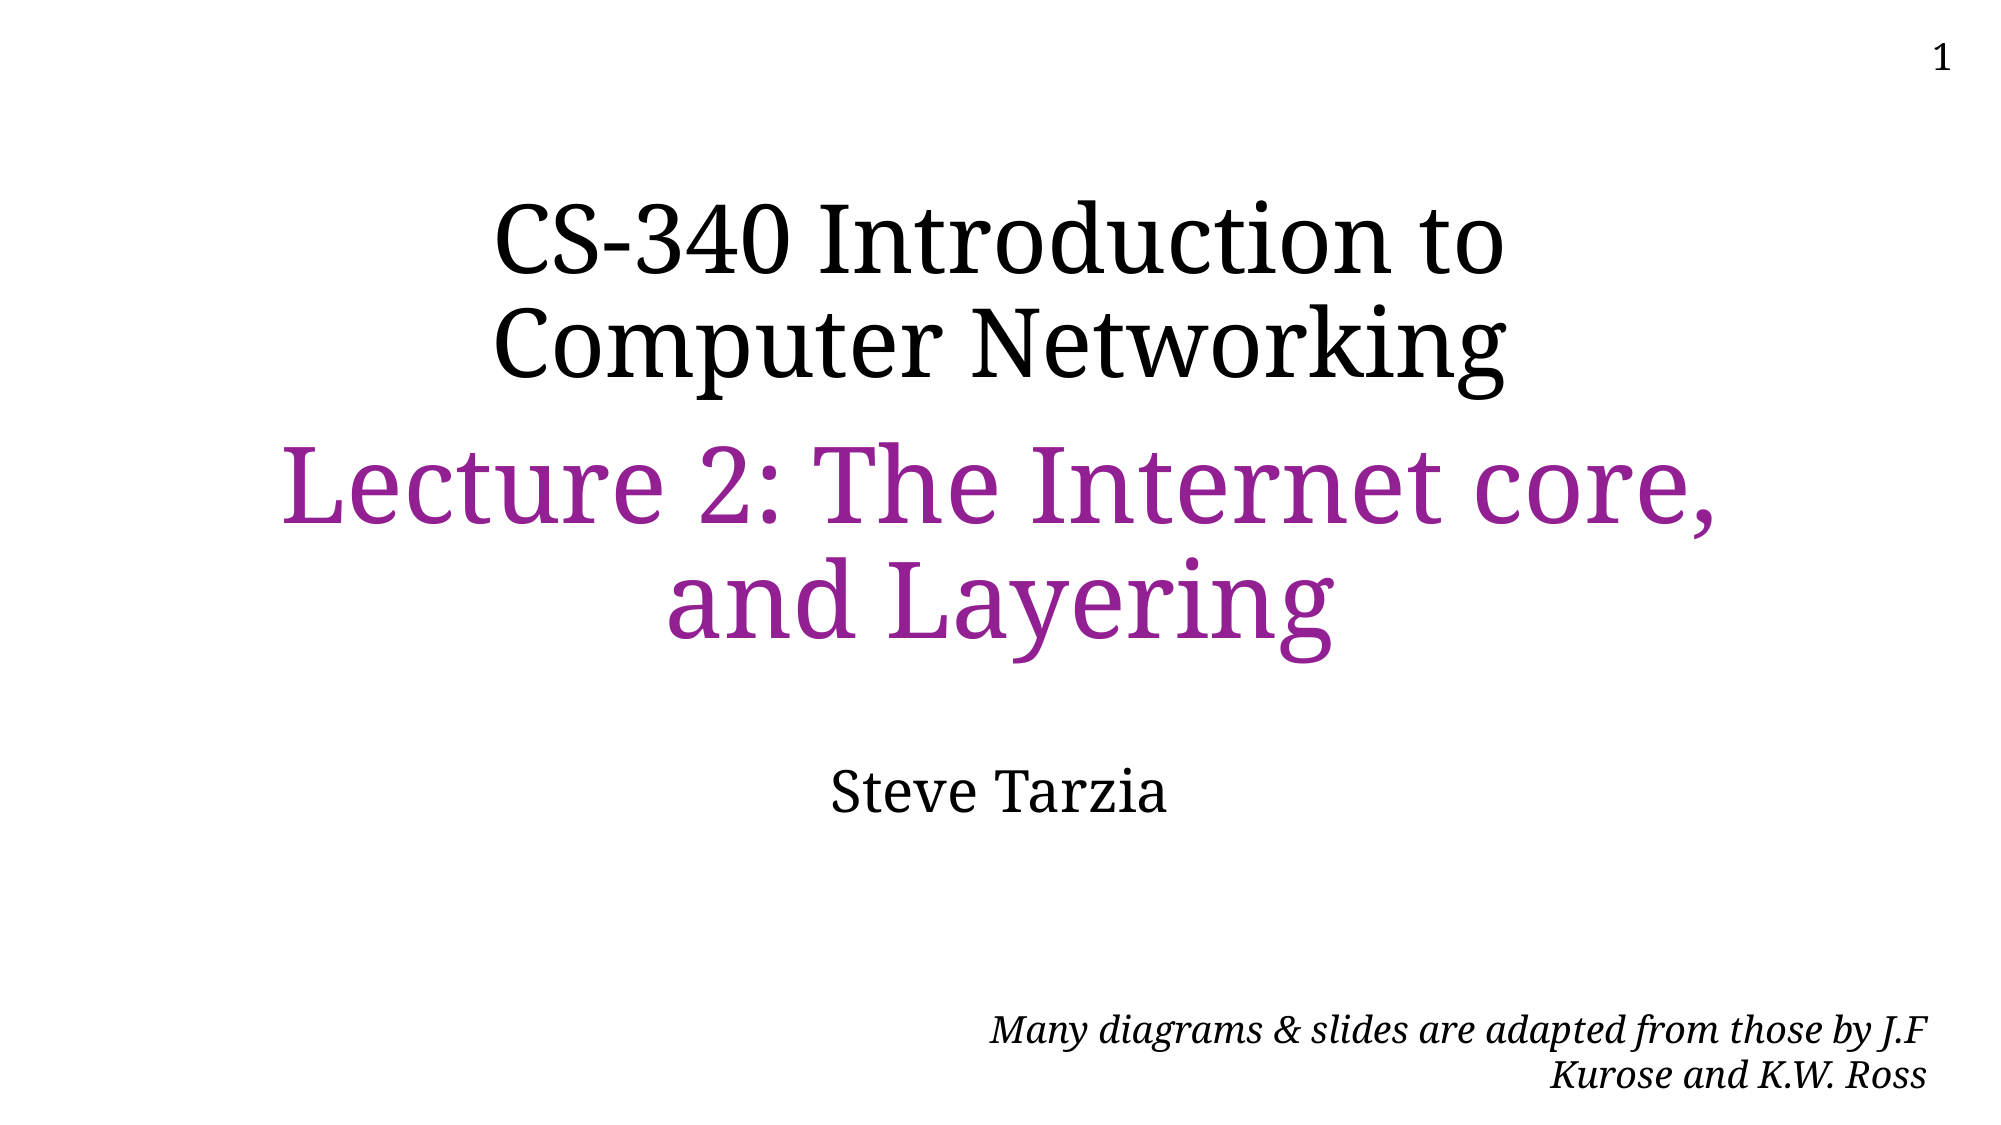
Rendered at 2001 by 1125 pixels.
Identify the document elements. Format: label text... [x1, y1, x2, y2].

subtitle Steve Tarzia [249, 755, 1750, 942]
title CS-340 Introduction to Computer Networking Lecture 2: The Internet core, and Layering [249, 144, 1750, 709]
text_box Many diagrams & slides are adapted from those by J.F Kurose and K.W. Ross [885, 998, 1943, 1104]
